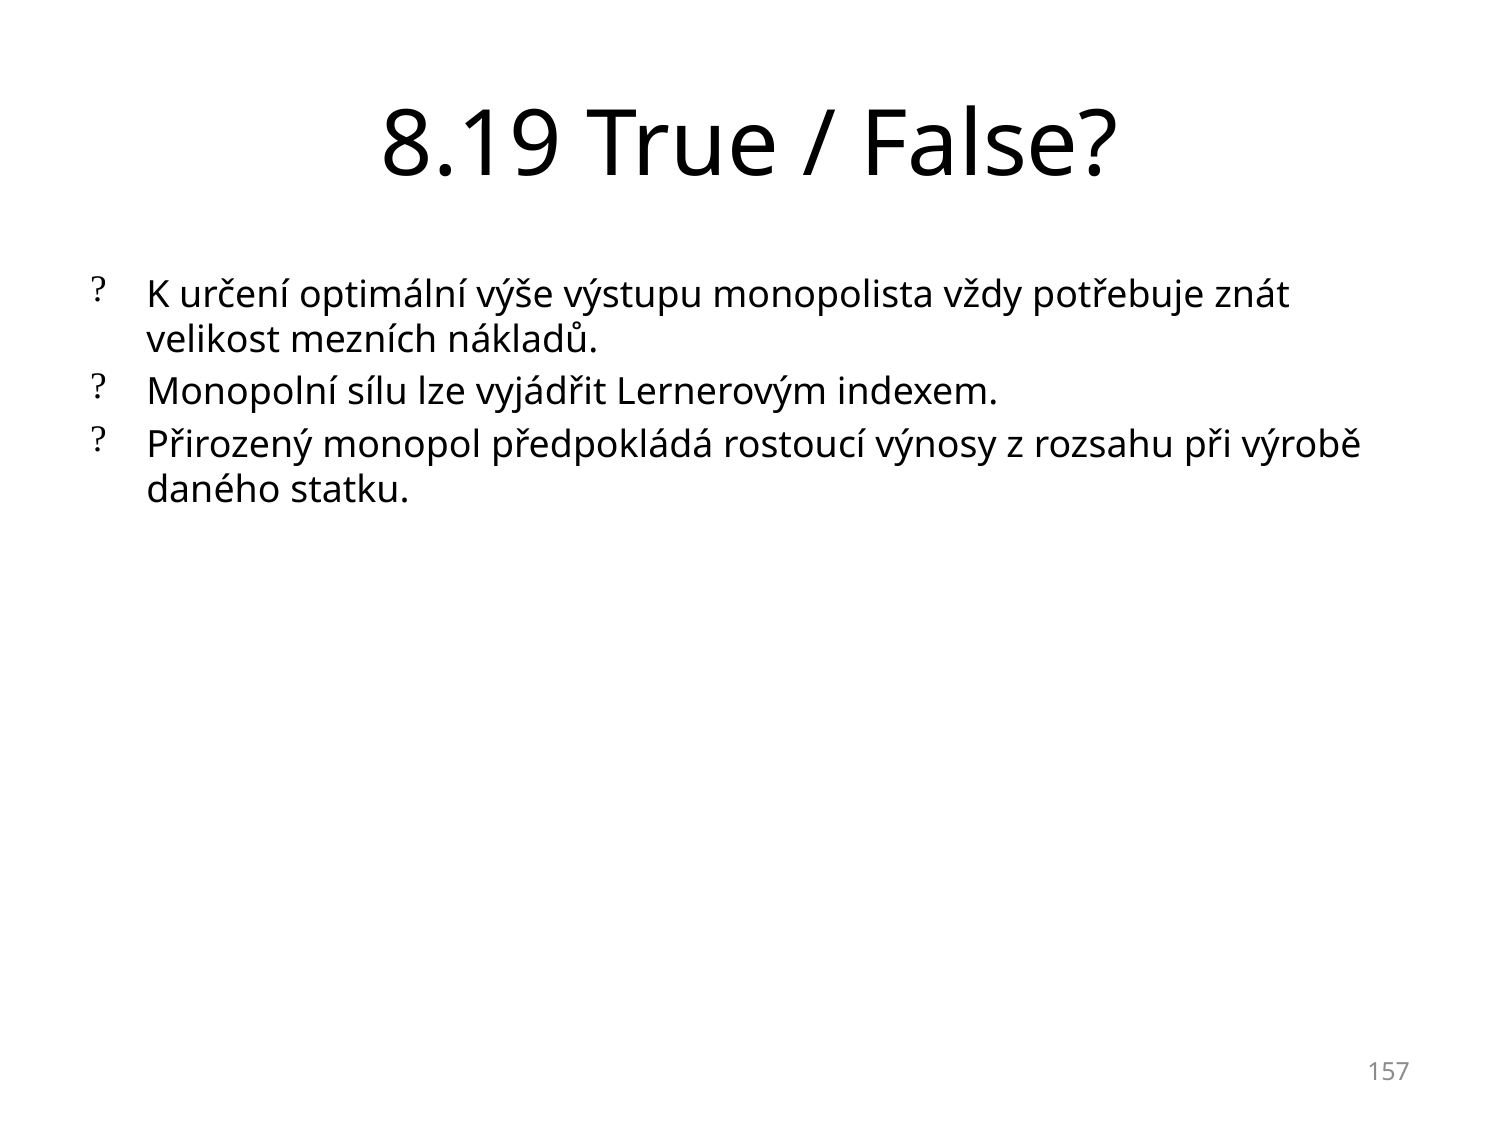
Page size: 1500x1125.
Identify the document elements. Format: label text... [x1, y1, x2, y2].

slide_number 157 [1074, 1042, 1425, 1103]
title 8.19 True / False? [75, 45, 1425, 233]
list K určení optimální výše výstupu monopolista vždy potřebuje znát velikost mezních nákladů. Monopolní sílu lze vyjádřit Lernerovým indexem. Přirozený monopol předpokládá rostoucí výnosy z rozsahu při výrobě daného statku. [75, 262, 1425, 1005]
